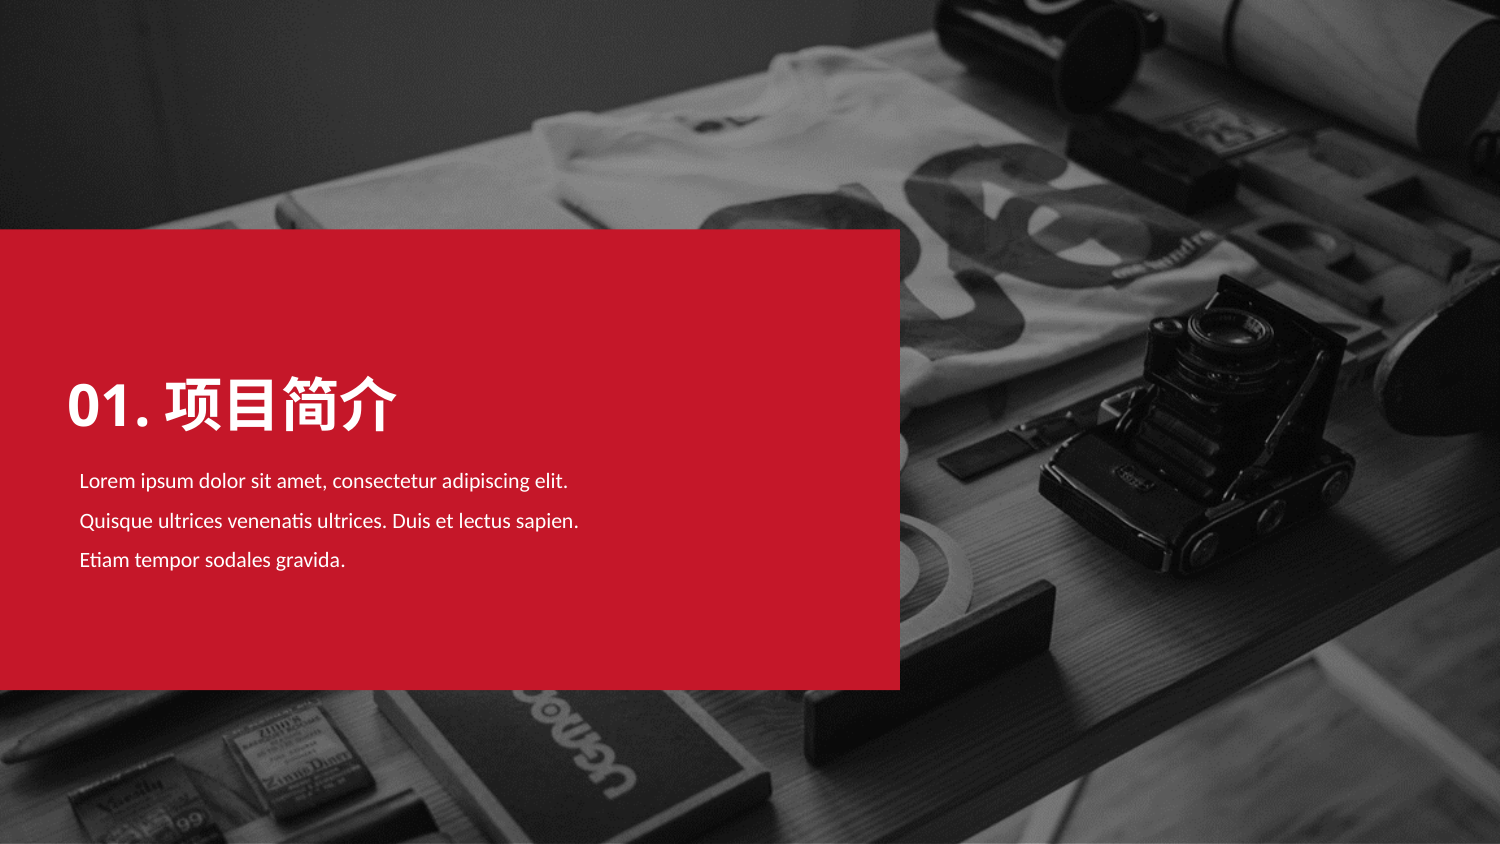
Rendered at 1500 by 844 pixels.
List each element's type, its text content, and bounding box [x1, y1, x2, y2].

text_box 01.项目简介 [52, 360, 413, 446]
text_box [0, 228, 901, 691]
text_box Lorem ipsum dolor sit amet, consectetur adipiscing elit. Quisque ultrices venenatis ultrices. Duis et lectus sapien. Etiam tempor sodales gravida. [64, 446, 648, 580]
picture [0, 0, 1500, 844]
